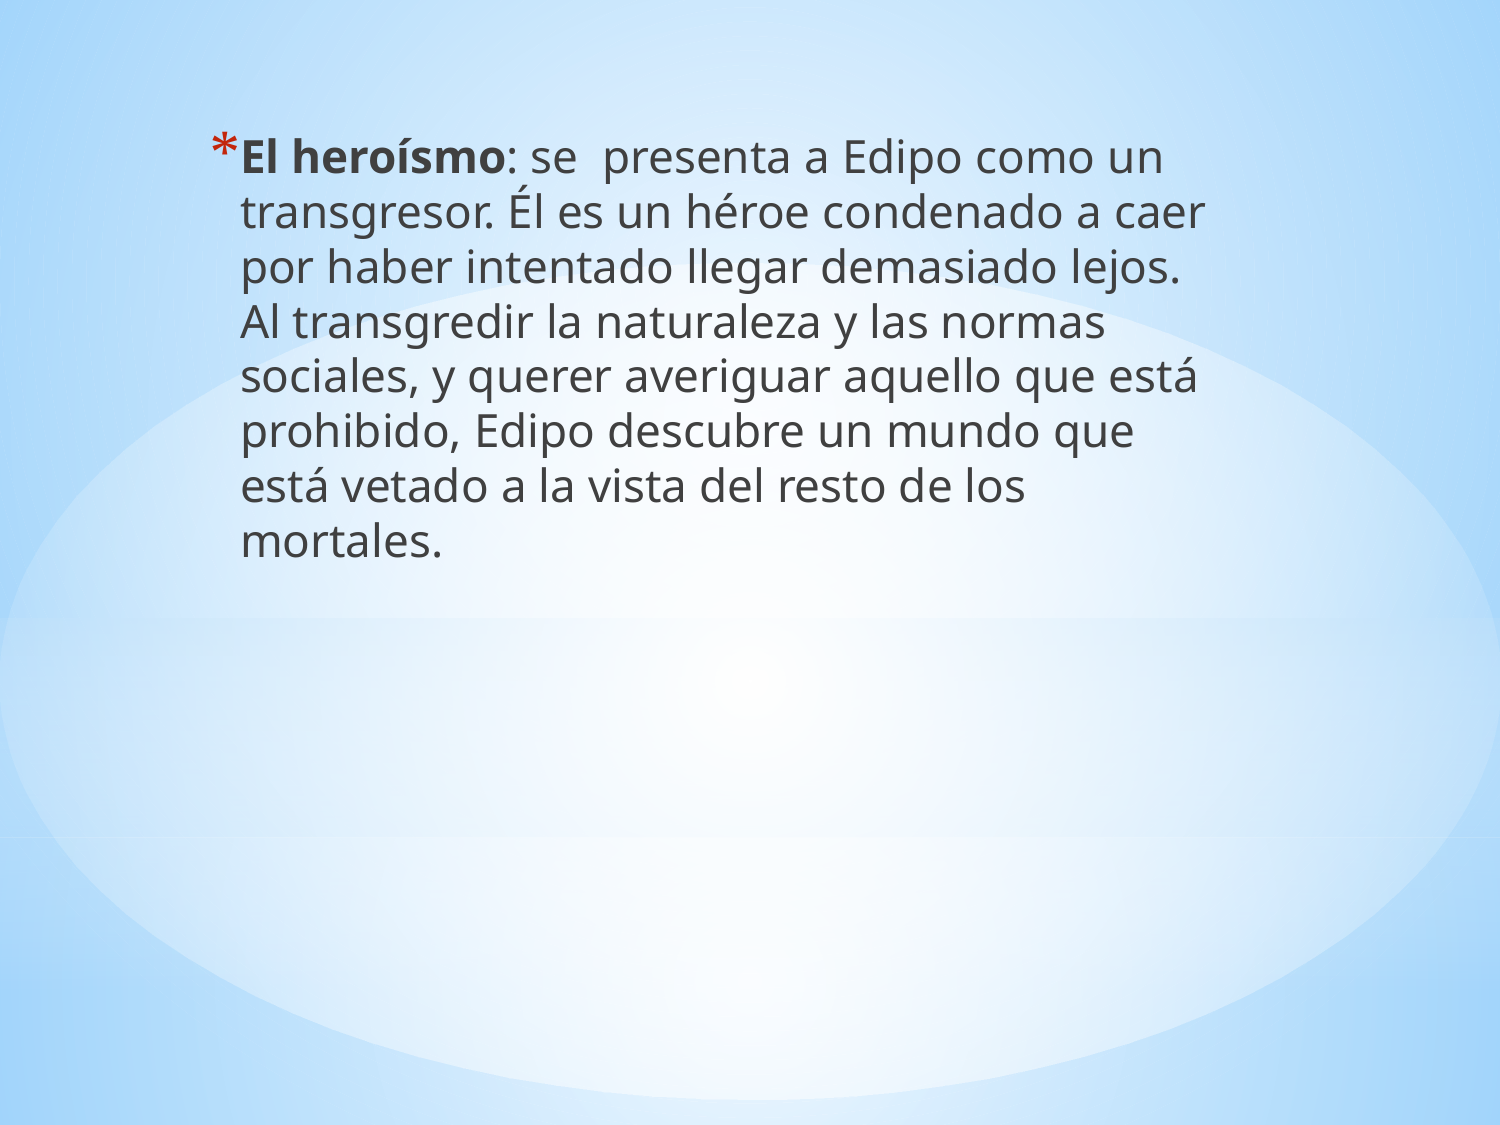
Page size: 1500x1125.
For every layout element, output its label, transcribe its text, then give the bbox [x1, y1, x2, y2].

list El heroísmo: se presenta a Edipo como un transgresor. Él es un héroe condenado a caer por haber intentado llegar demasiado lejos. Al transgredir la naturaleza y las normas sociales, y querer averiguar aquello que está prohibido, Edipo descubre un mundo que está vetado a la vista del resto de los mortales. [187, 120, 1238, 690]
